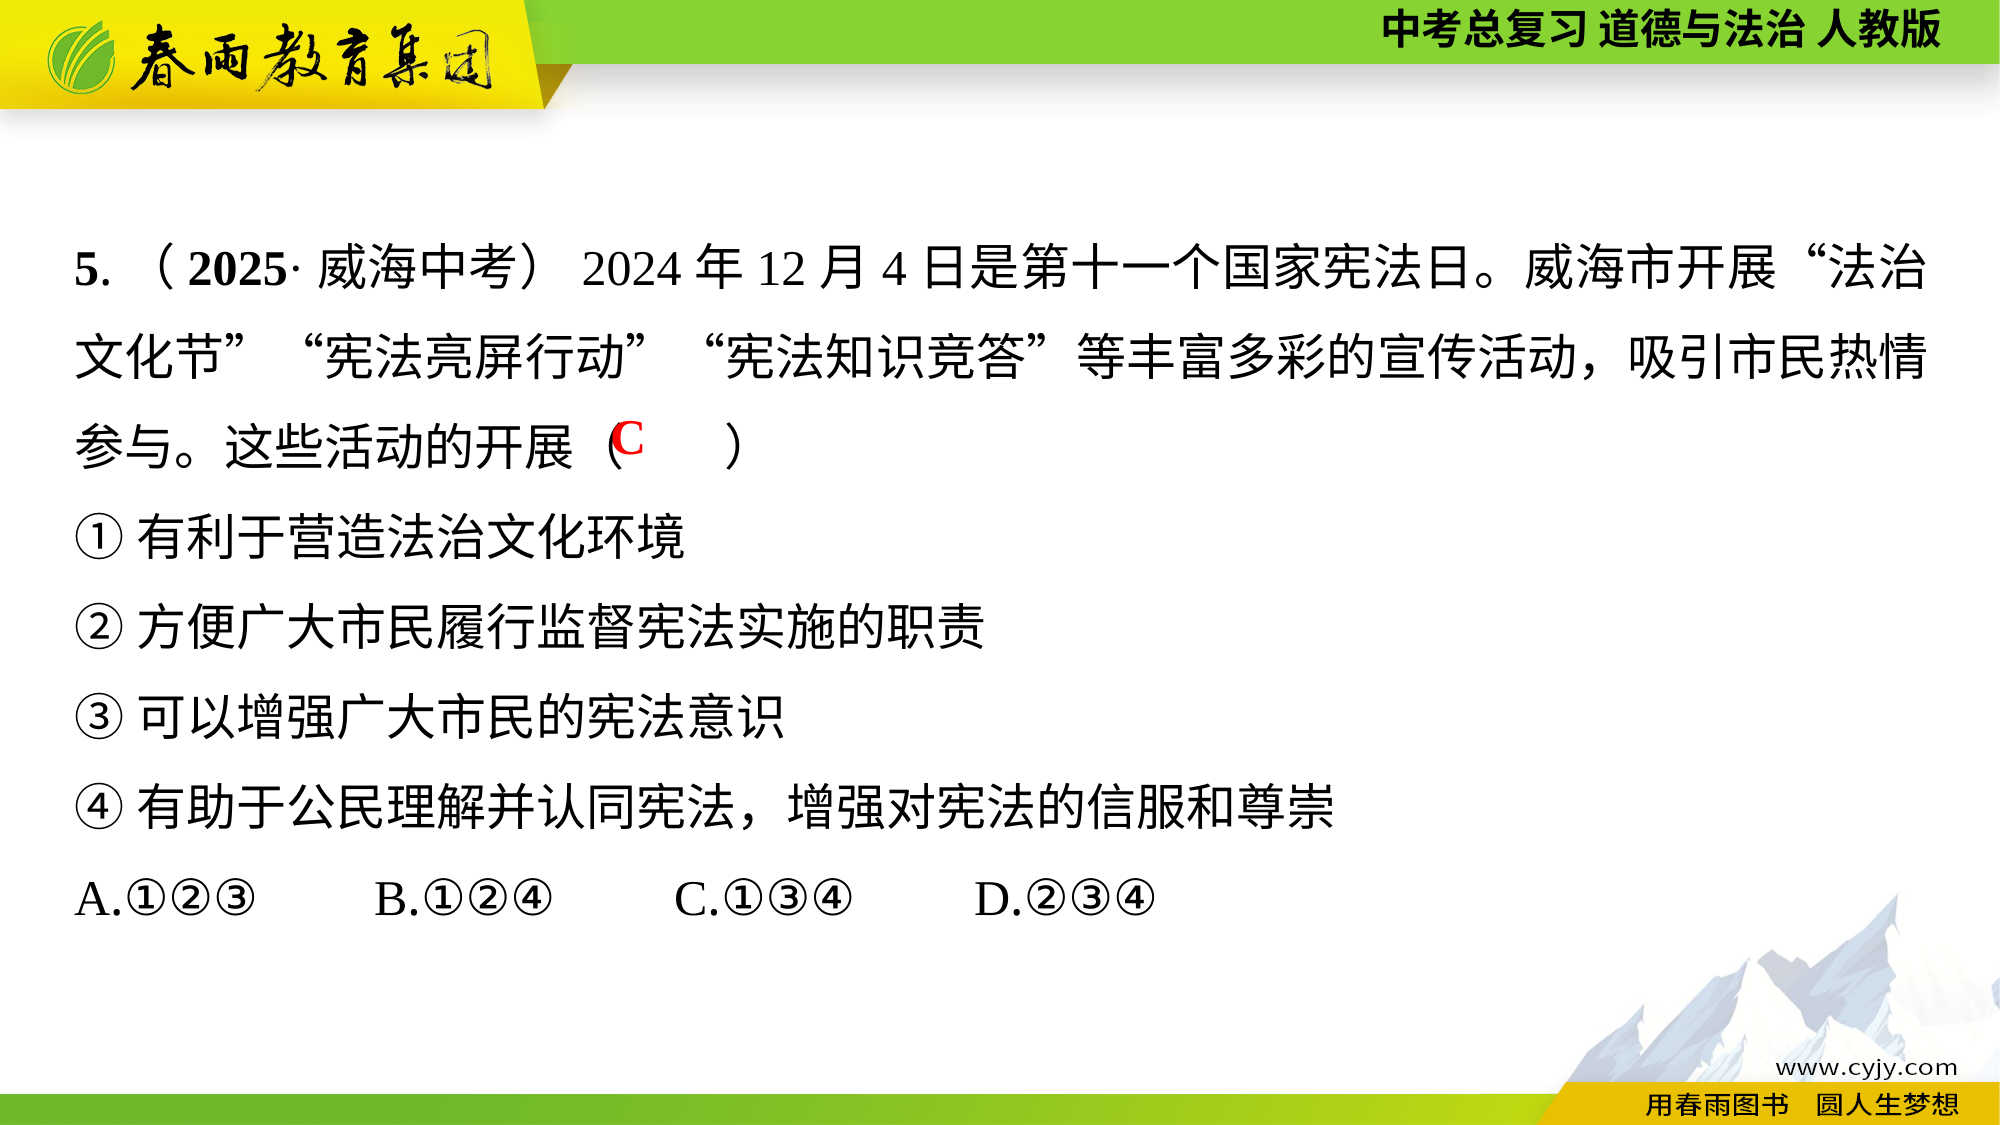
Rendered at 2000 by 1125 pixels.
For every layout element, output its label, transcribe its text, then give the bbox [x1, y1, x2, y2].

text_box C [595, 397, 662, 472]
list 5.（2025·威海中考）2024年12月4日是第十一个国家宪法日。威海市开展“法治文化节”“宪法亮屏行动”“宪法知识竞答”等丰富多彩的宣传活动，吸引市民热情参与。这些活动的开展（ ） ①有利于营造法治文化环境 ②方便广大市民履行监督宪法实施的职责 ③可以增强广大市民的宪法意识 ④有助于公民理解并认同宪法，增强对宪法的信服和尊崇 A.①②③ B.①②④ C.①③④ D.②③④ [59, 198, 1944, 929]
picture [0, 0, 2000, 1125]
